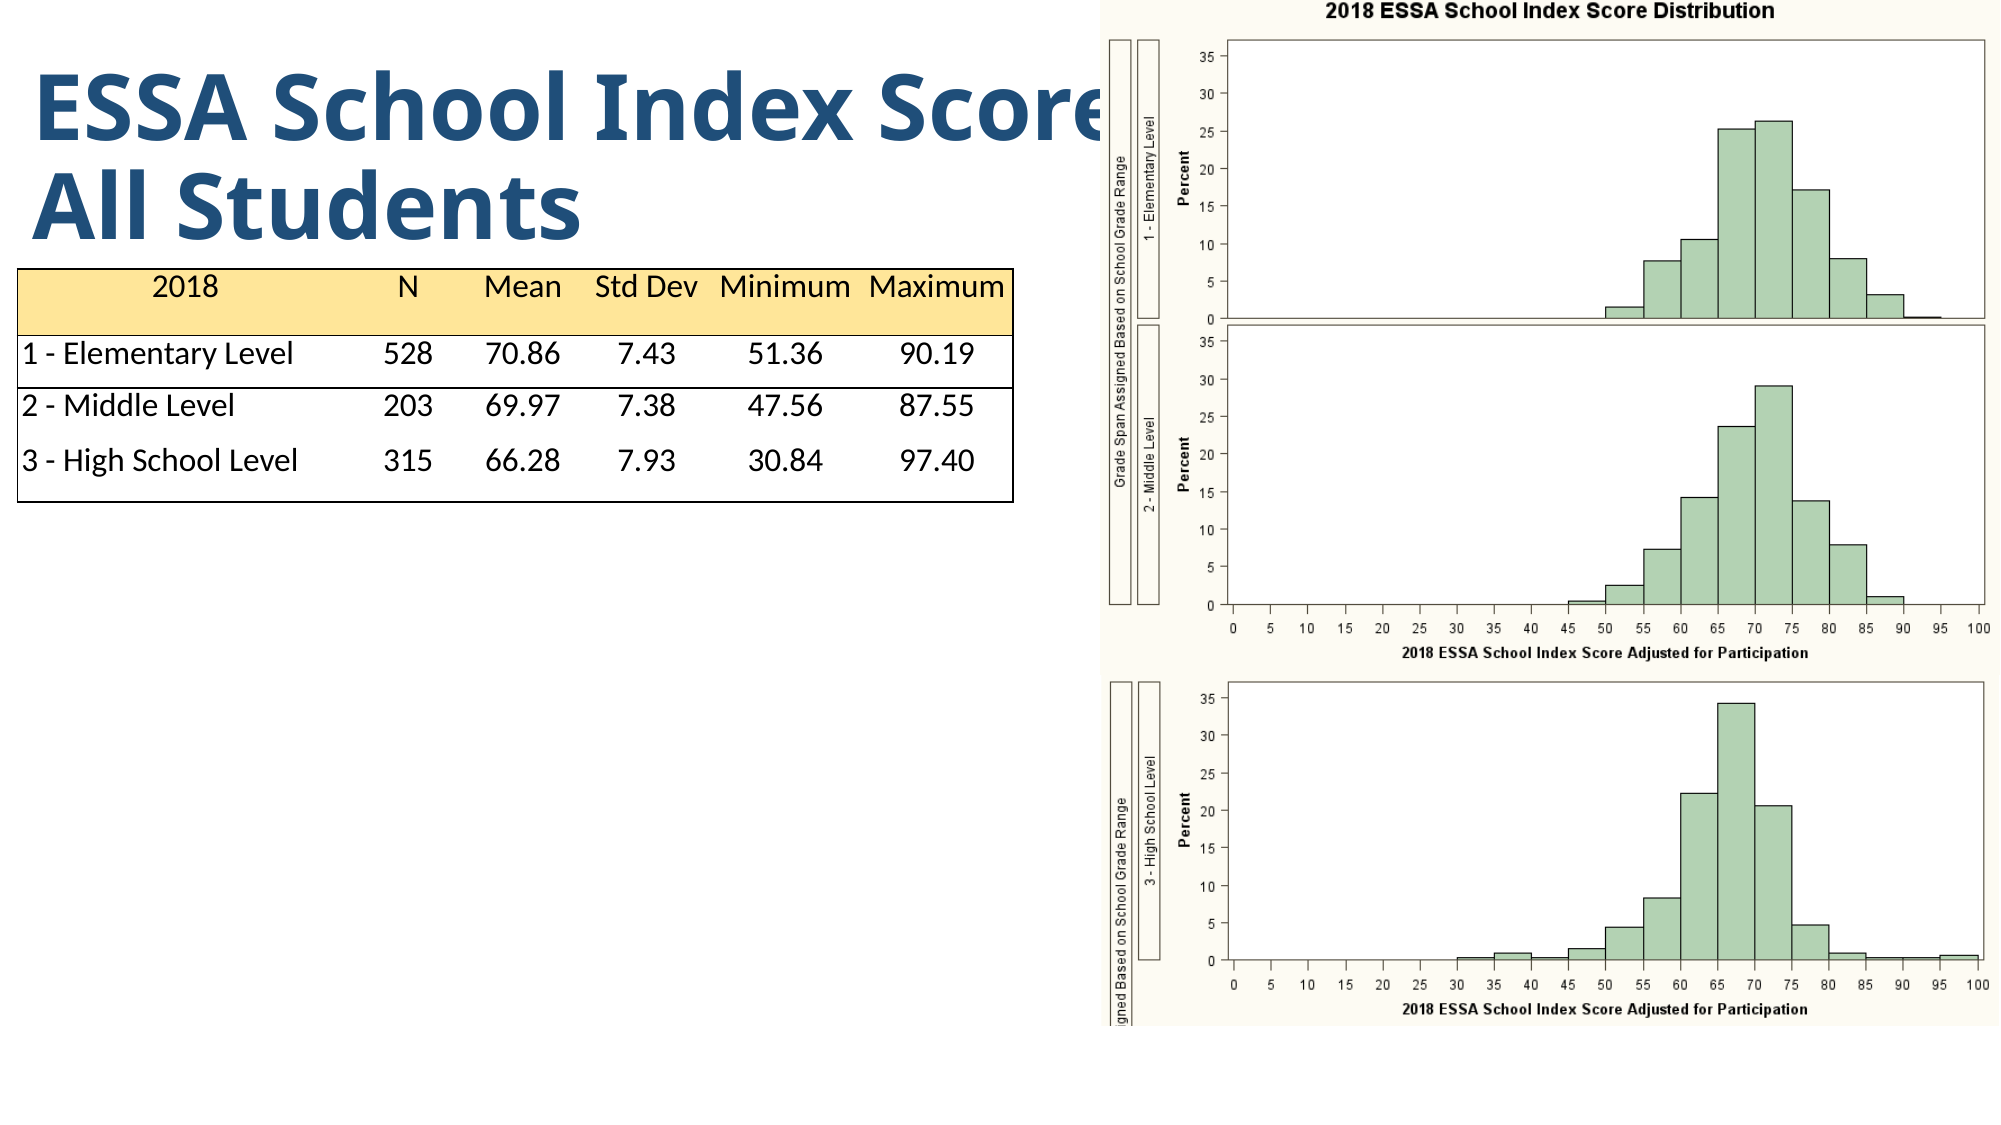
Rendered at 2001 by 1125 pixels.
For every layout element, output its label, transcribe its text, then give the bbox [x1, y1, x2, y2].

table_cell 2 - Middle Level [18, 389, 353, 442]
table_cell 51.36 [710, 336, 860, 387]
table_header Std Dev [583, 270, 710, 335]
table_cell 69.97 [463, 389, 583, 442]
table_cell 70.86 [463, 336, 583, 387]
table_cell 47.56 [710, 389, 860, 442]
table_cell 90.19 [860, 336, 1012, 387]
table_header 2018 [18, 270, 353, 335]
table_cell 30.84 [710, 442, 860, 501]
table_cell 203 [353, 389, 463, 442]
table_header Maximum [860, 270, 1012, 335]
table_cell 66.28 [463, 442, 583, 501]
table_header Minimum [710, 270, 860, 335]
table_header Mean [463, 270, 583, 335]
table_cell 97.40 [860, 442, 1012, 501]
table_cell 3 - High School Level [18, 442, 353, 501]
table_cell 7.93 [583, 442, 710, 501]
table_header N [353, 270, 463, 335]
table_cell 7.38 [583, 389, 710, 442]
table_cell 87.55 [860, 389, 1012, 442]
picture [1100, 0, 2000, 1026]
table_cell 528 [353, 336, 463, 387]
table_cell 1 - Elementary Level [18, 336, 353, 387]
title ESSA School Index Score: All Students [17, 51, 1100, 269]
table_cell 7.43 [583, 336, 710, 387]
table_cell 315 [353, 442, 463, 501]
